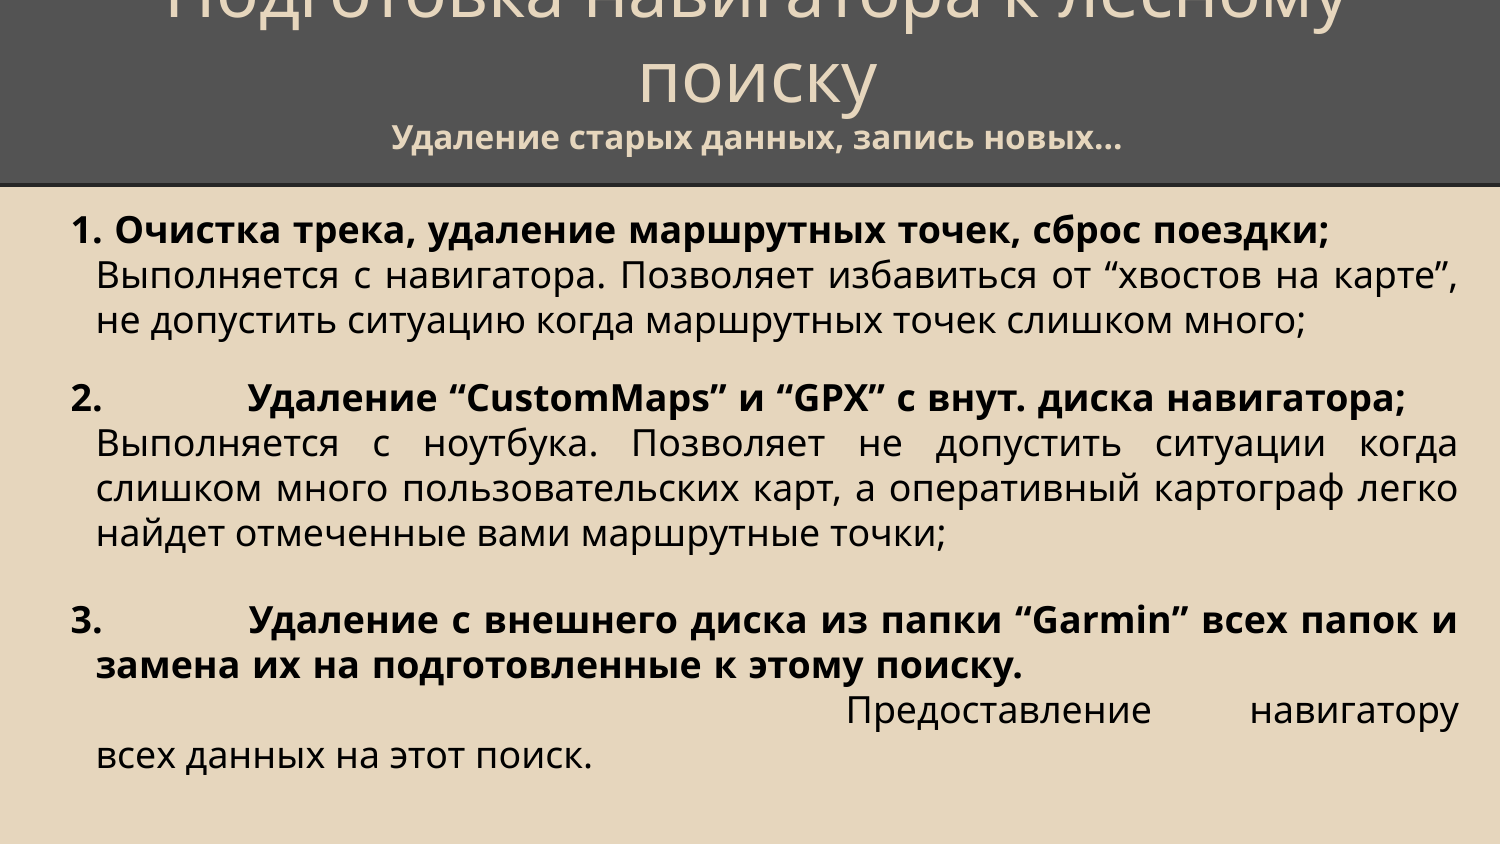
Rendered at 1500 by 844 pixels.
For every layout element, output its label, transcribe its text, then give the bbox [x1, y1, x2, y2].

list 1. Очистка трека, удаление маршрутных точек, сброс поездки; Выполняется с навигатора. Позволяет избавиться от “хвостов на карте”, не допустить ситуацию когда маршрутных точек слишком много; 2. Удаление “CustomMaps” и “GPX” с внут. диска навигатора; Выполняется с ноутбука. Позволяет не допустить ситуации когда слишком много пользовательских карт, а оперативный картограф легко найдет отмеченные вами маршрутные точки; 3. Удаление с внешнего диска из папки “Garmin” всех папок и замена их на подготовленные к этому поиску. Предоставление навигатору всех данных на этот поиск. [24, 191, 1475, 728]
title Подготовка навигатора к лесному поиску Удаление старых данных, запись новых... [24, 10, 1492, 172]
